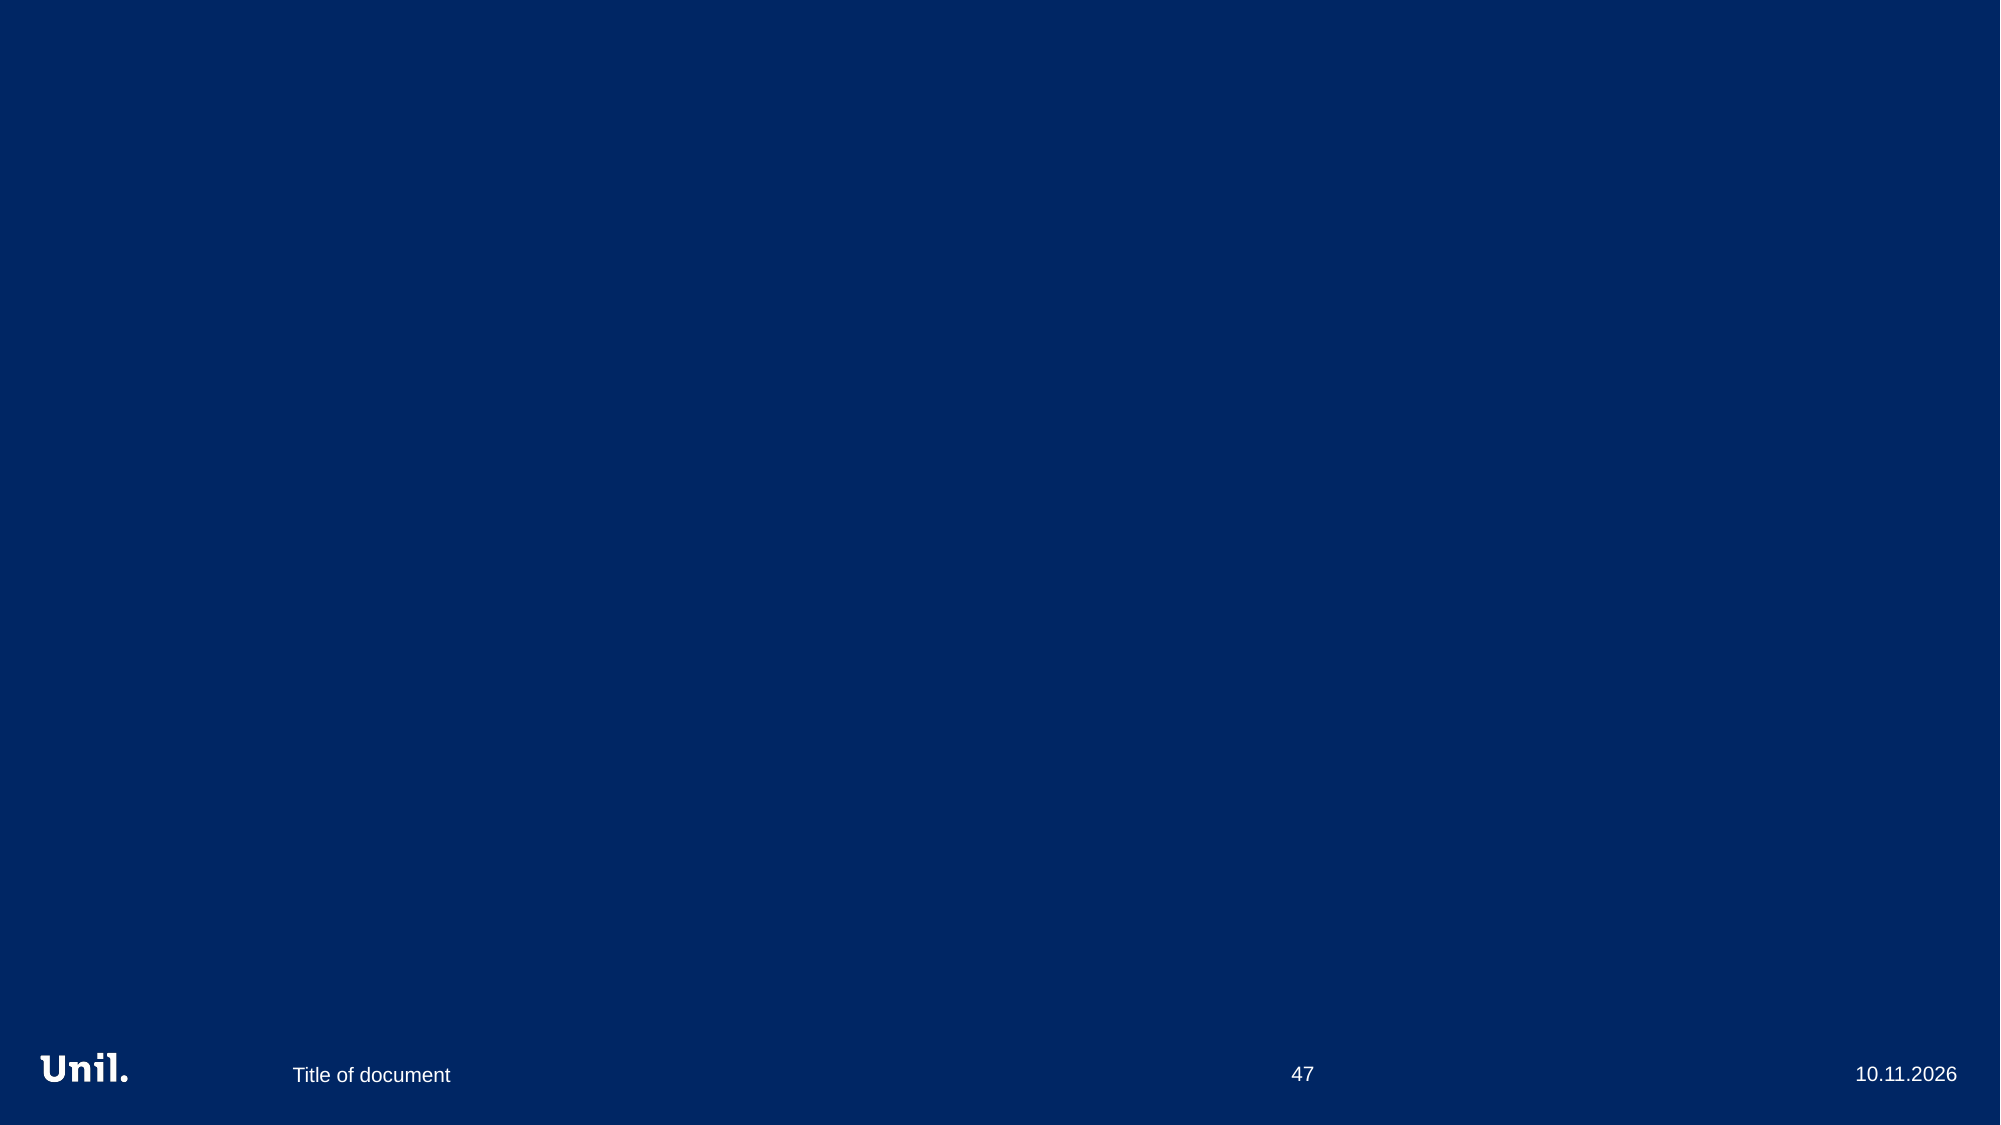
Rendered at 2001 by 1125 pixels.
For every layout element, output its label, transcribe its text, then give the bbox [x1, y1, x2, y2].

footer Title of document [292, 1011, 1048, 1087]
picture [27, 1042, 141, 1095]
slide_number 47 [1250, 1037, 1355, 1086]
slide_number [1789, 1026, 1958, 1086]
